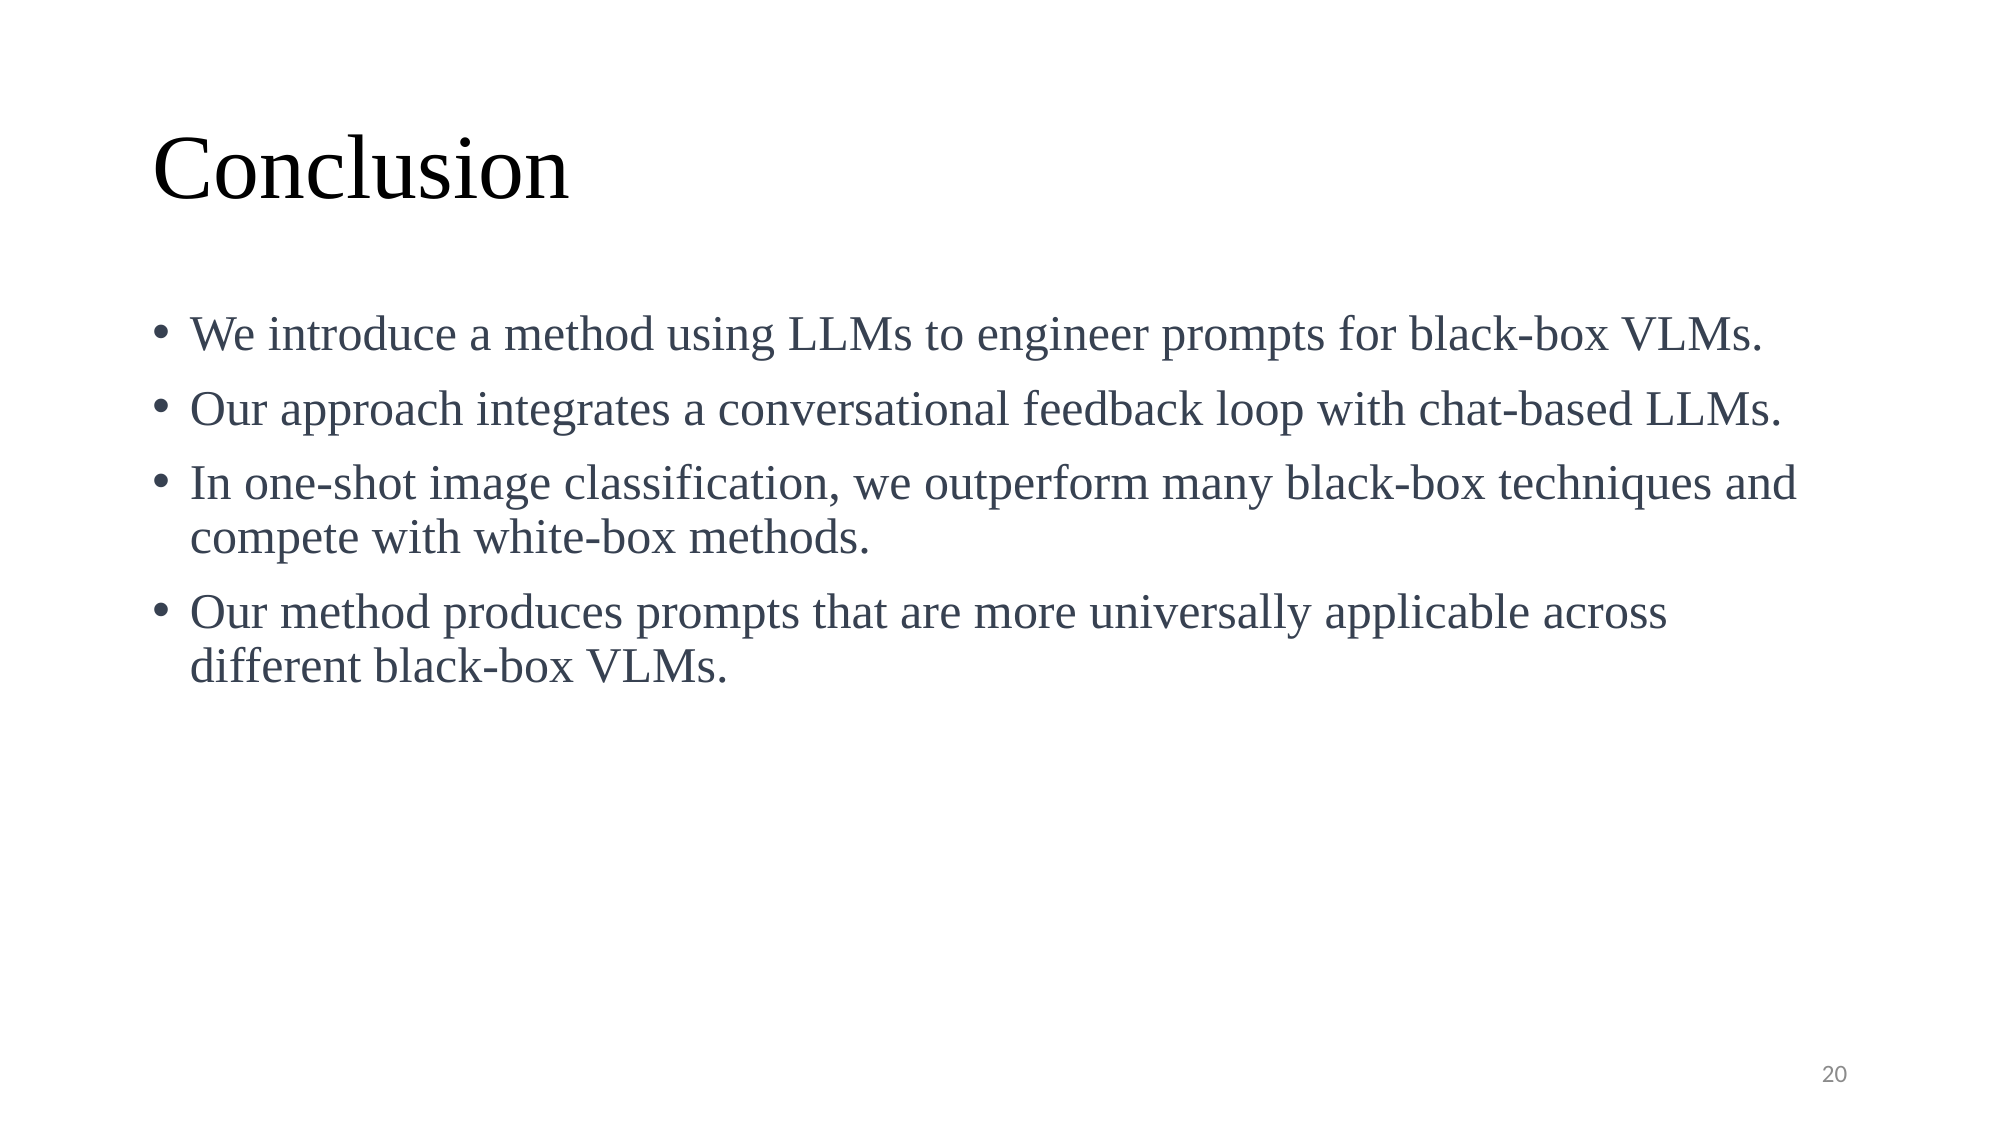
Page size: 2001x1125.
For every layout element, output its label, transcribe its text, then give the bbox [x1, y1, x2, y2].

title Conclusion [137, 59, 1863, 278]
list We introduce a method using LLMs to engineer prompts for black-box VLMs. Our approach integrates a conversational feedback loop with chat-based LLMs. In one-shot image classification, we outperform many black-box techniques and compete with white-box methods. Our method produces prompts that are more universally applicable across different black-box VLMs. [137, 299, 1863, 1014]
slide_number 20 [1412, 1042, 1863, 1103]
